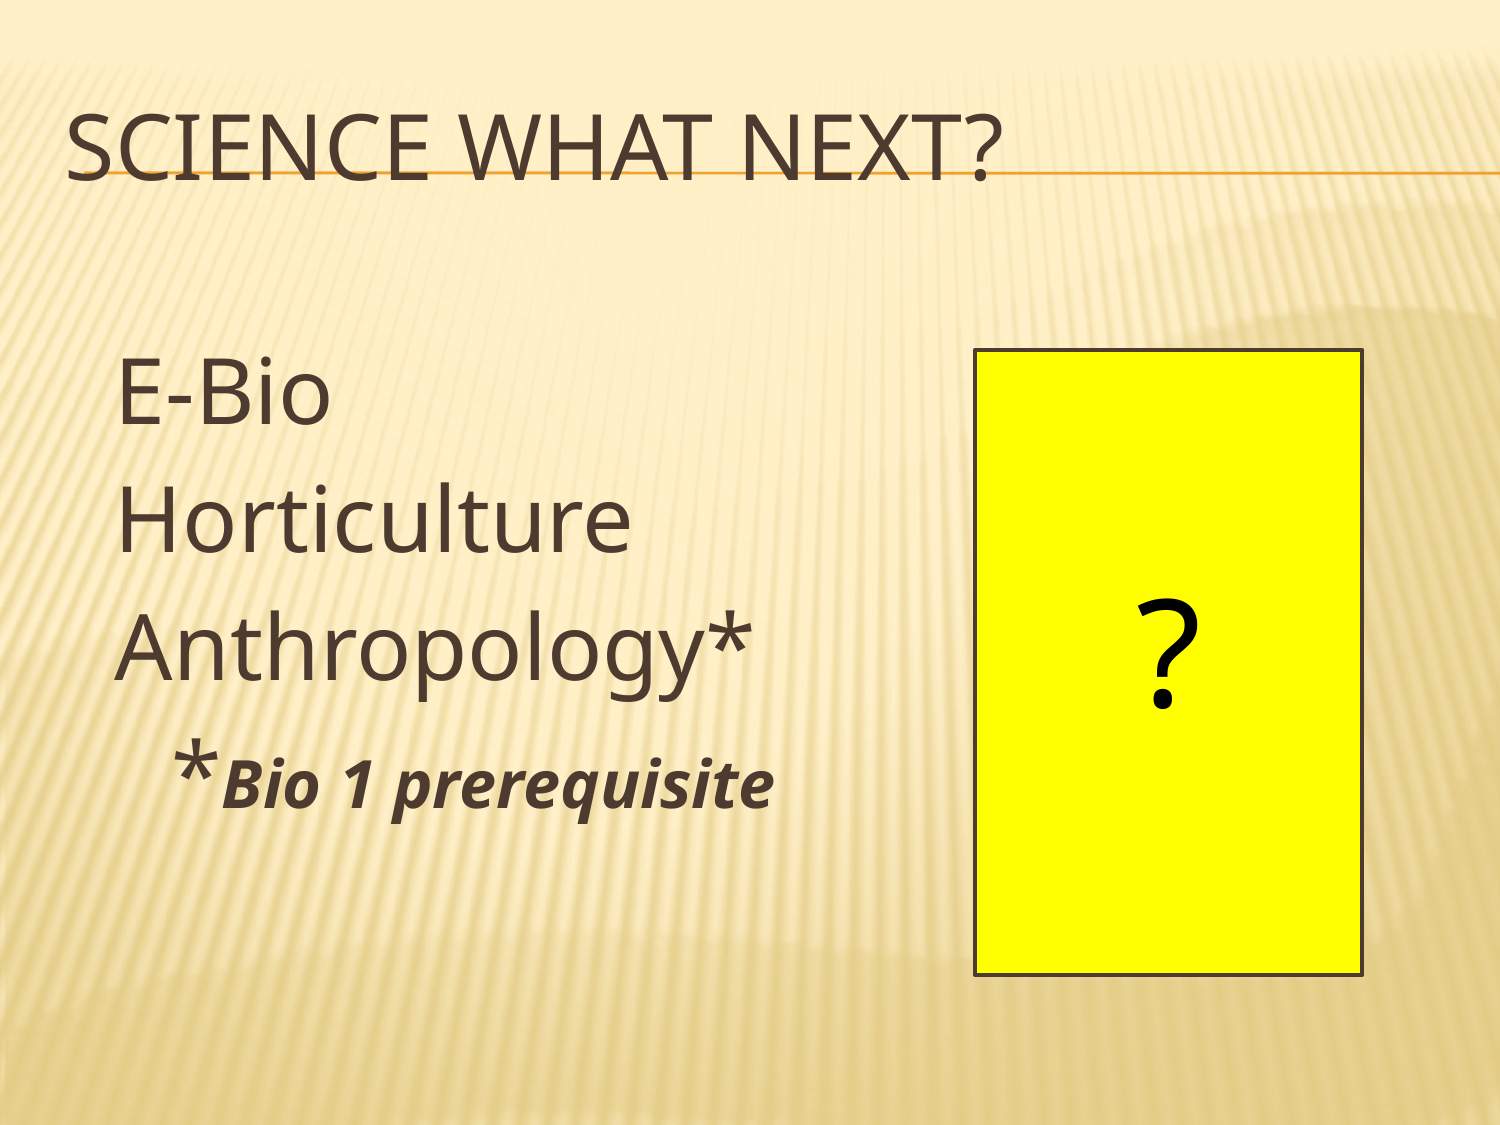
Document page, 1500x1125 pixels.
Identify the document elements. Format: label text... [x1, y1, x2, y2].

list E-Bio Horticulture Anthropology* *Bio 1 prerequisite [99, 324, 1013, 1001]
text_box ? [1013, 549, 1325, 745]
text_box [1013, 348, 1364, 977]
title Science What next? [50, 75, 1475, 213]
